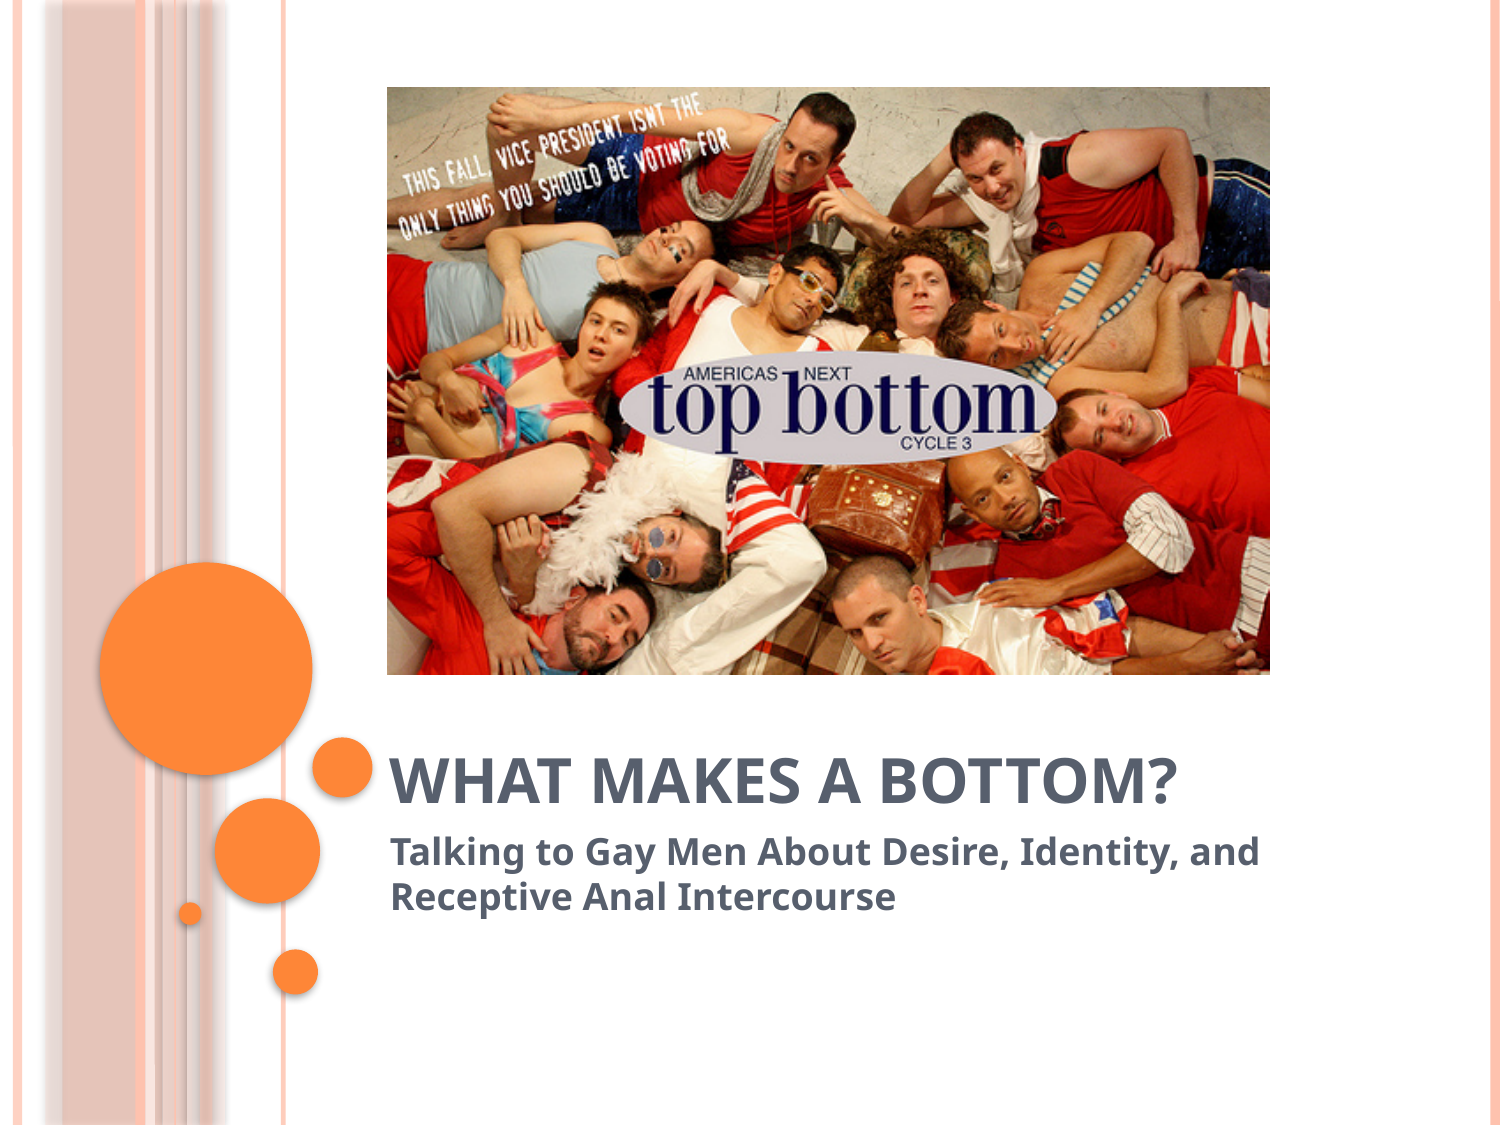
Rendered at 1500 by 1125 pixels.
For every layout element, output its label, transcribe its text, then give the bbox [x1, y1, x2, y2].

title What Makes a Bottom? [375, 512, 1388, 820]
subtitle Talking to Gay Men About Desire, Identity, and Receptive Anal Intercourse [375, 820, 1388, 1046]
picture [386, 86, 1271, 676]
